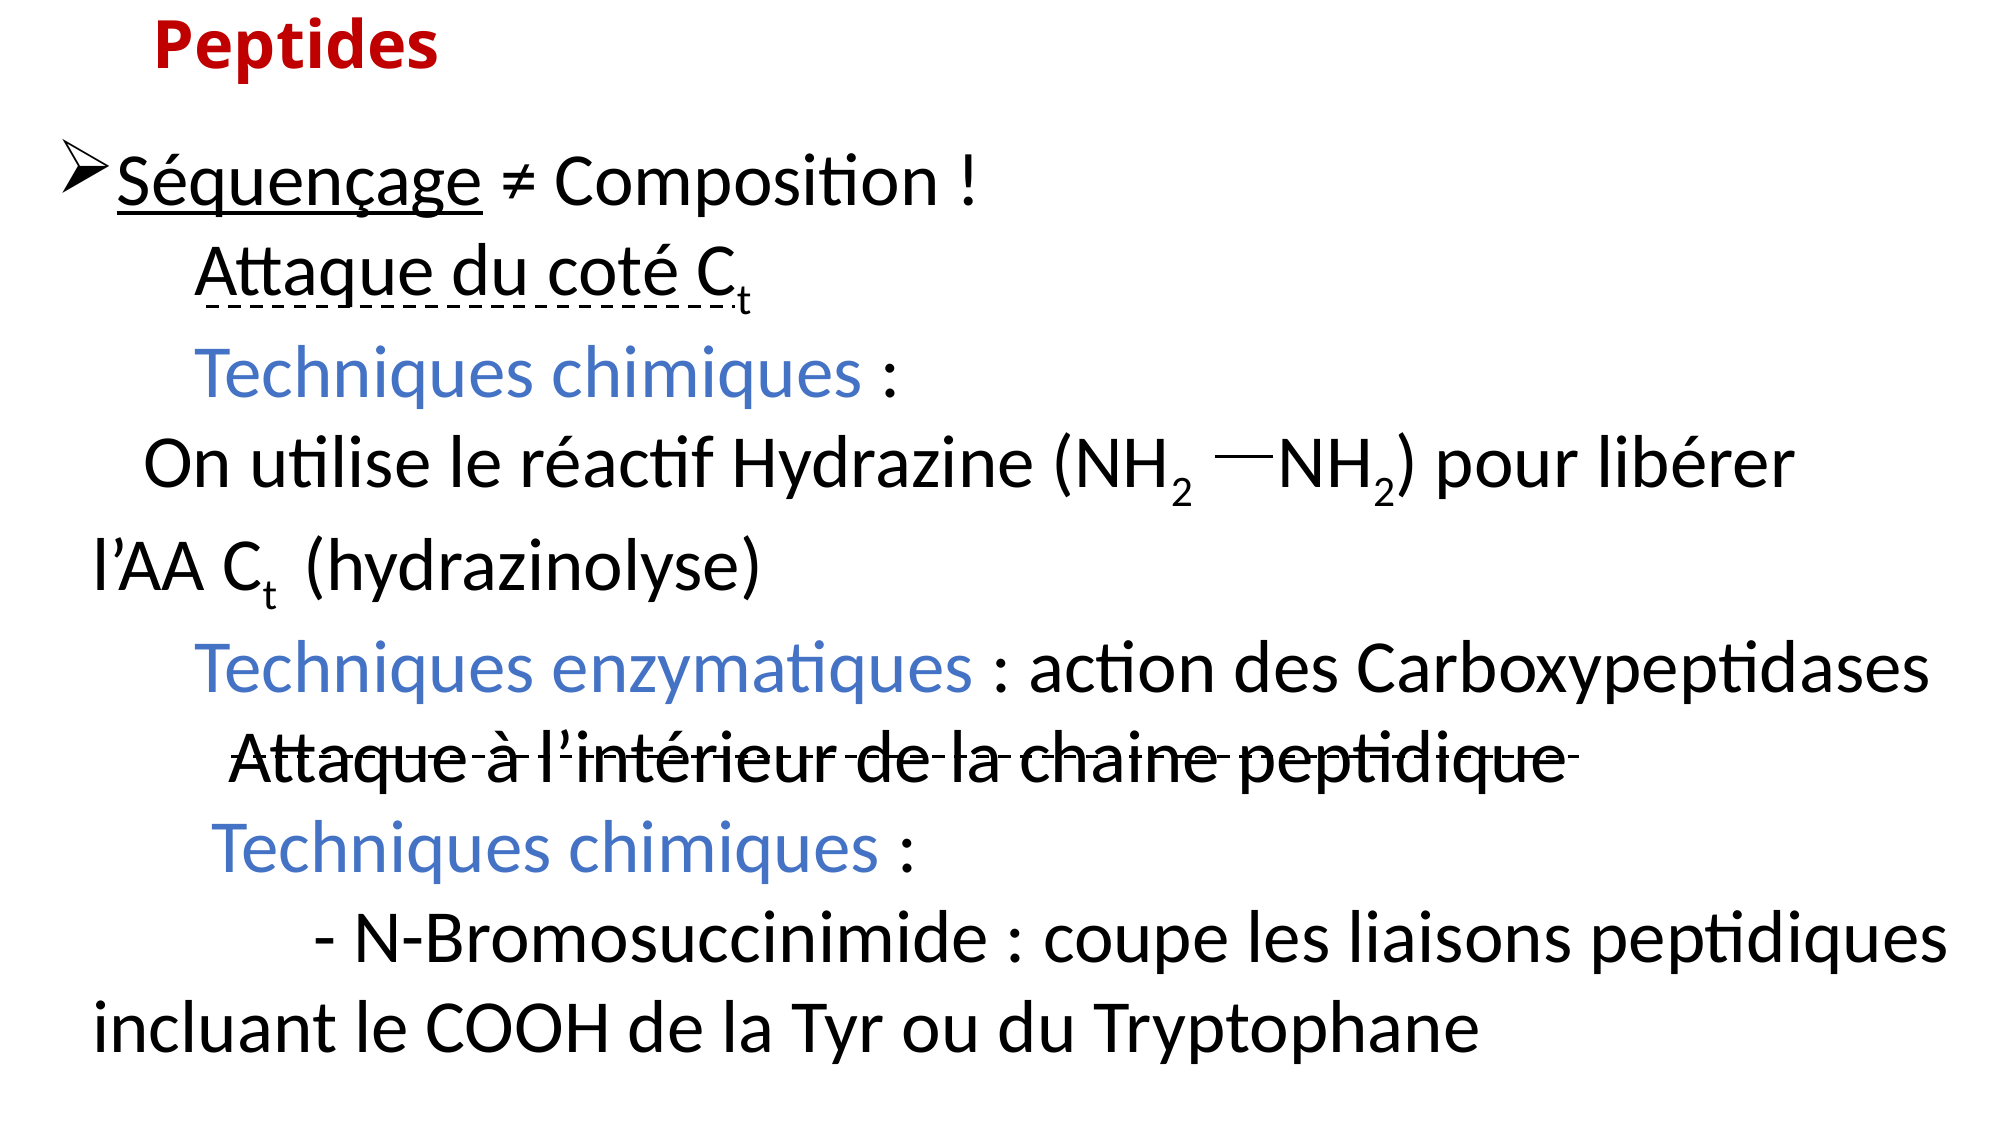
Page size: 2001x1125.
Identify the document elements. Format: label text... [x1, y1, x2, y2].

text_box Peptides [137, 0, 1863, 95]
text_box Séquençage ≠ Composition ! Attaque du coté Ct Techniques chimiques : On utilise le réactif Hydrazine (NH2 NH2) pour libérer l’AA Ct (hydrazinolyse) Techniques enzymatiques : action des Carboxypeptidases Attaque à l’intérieur de la chaine peptidique Techniques chimiques : - N-Bromosuccinimide : coupe les liaisons peptidiques incluant le COOH de la Tyr ou du Tryptophane [2, 123, 1998, 1076]
